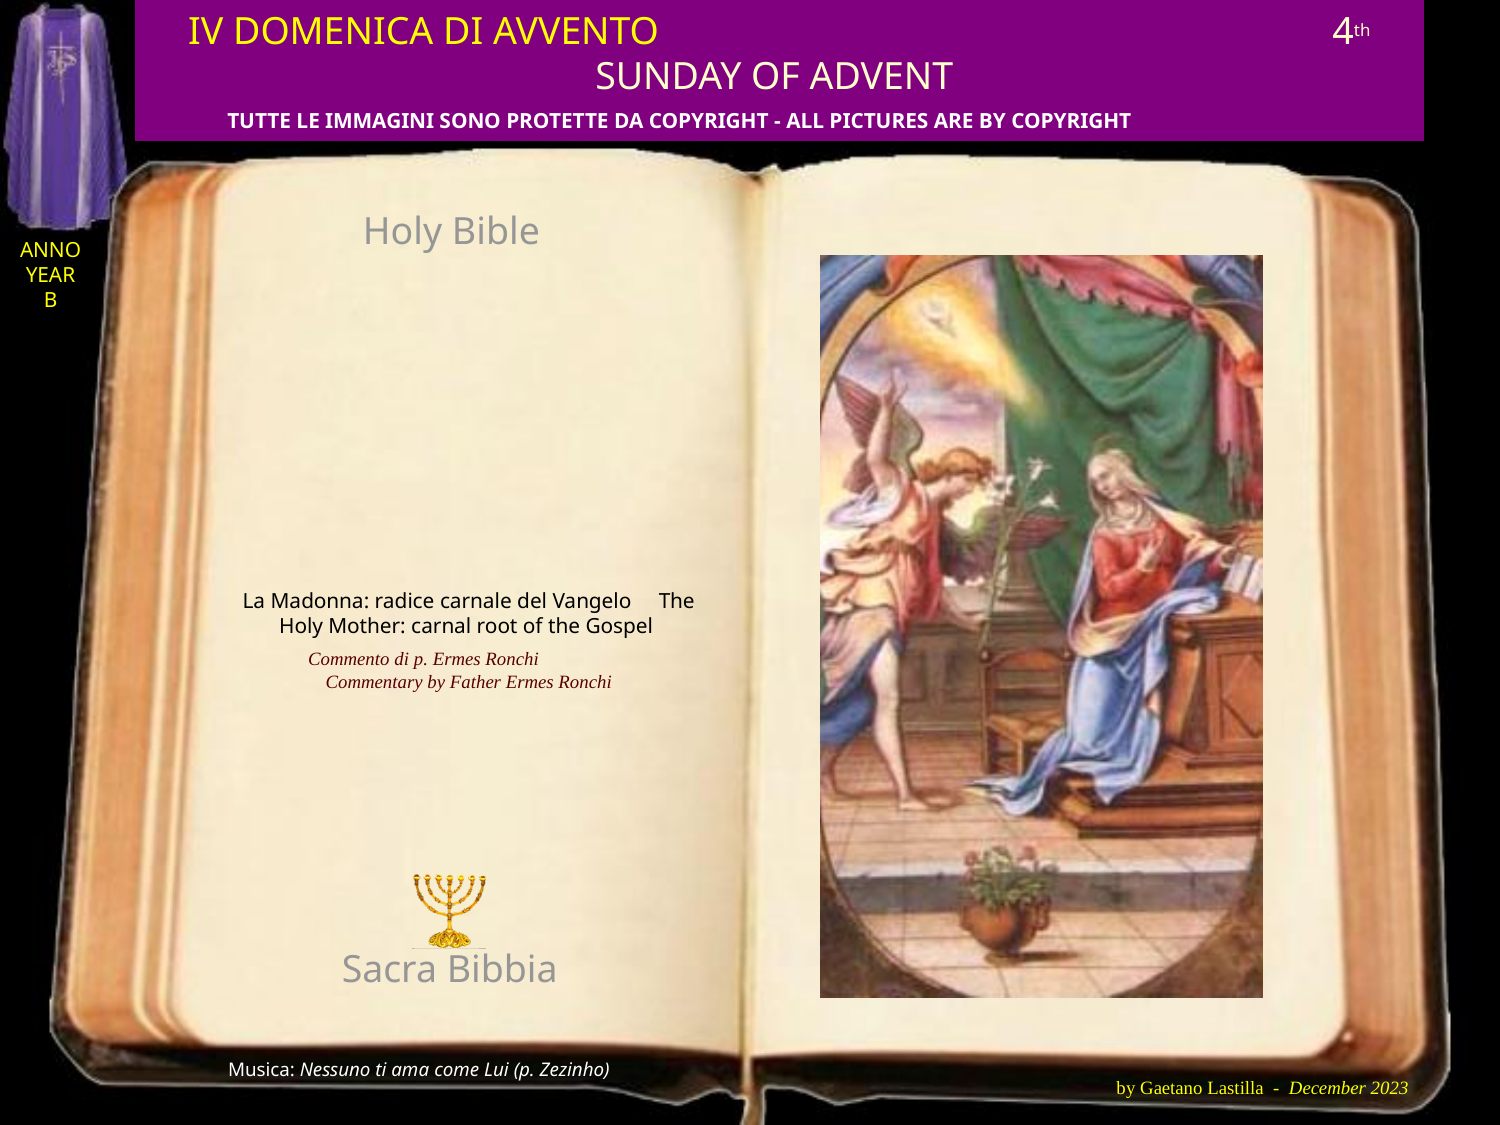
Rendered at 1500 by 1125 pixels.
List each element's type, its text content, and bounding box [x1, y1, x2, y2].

text_box La Madonna: radice carnale del Vangelo The Holy Mother: carnal root of the Gospel [206, 580, 732, 646]
text_box Commento di p. Ermes Ronchi Commentary by Father Ermes Ronchi [274, 639, 663, 700]
text_box by Gaetano Lastilla - December 2023 [945, 1068, 1500, 1106]
text_box Musica: Nessuno ti ama come Lui (p. Zezinho) [62, 1050, 775, 1088]
text_box ANNO YEAR B [5, 229, 96, 319]
text_box Holy Bible [348, 199, 556, 260]
text_box IV DOMENICA DI AVVENTO 4th SUNDAY OF ADVENT TUTTE LE IMMAGINI SONO PROTETTE DA COPYRIGHT - ALL PICTURES ARE BY COPYRIGHT [135, 0, 1424, 141]
picture [0, 0, 1500, 1125]
text_box Sacra Bibbia [187, 937, 713, 998]
